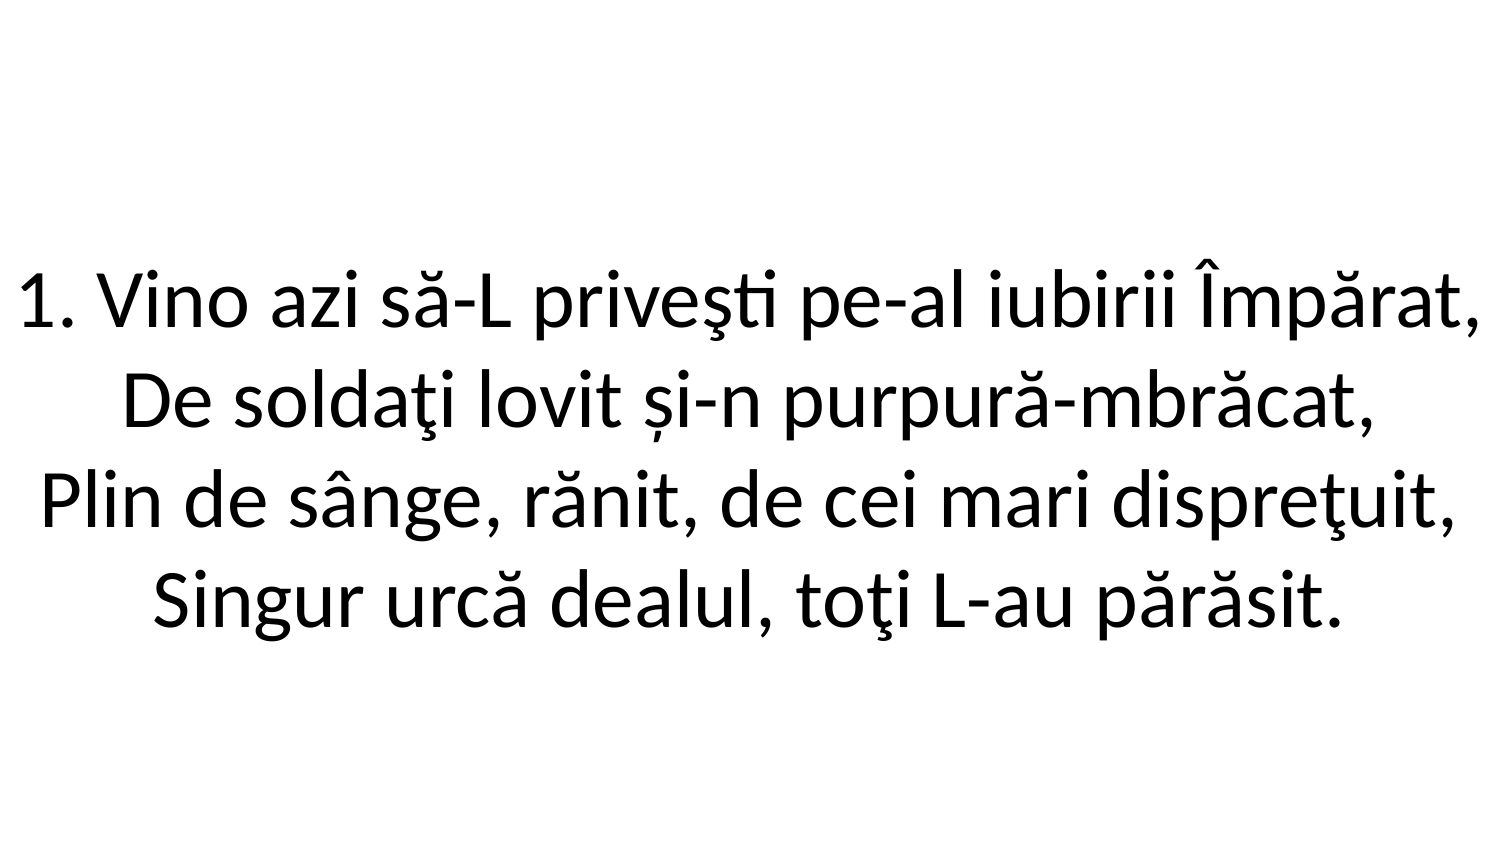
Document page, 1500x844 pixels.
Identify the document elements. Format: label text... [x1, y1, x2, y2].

text_box 1. Vino azi să-L priveşti pe-al iubirii Împărat, De soldaţi lovit și-n purpură-mbrăcat, Plin de sânge, rănit, de cei mari dispreţuit, Singur urcă dealul, toţi L-au părăsit. [0, 192, 1500, 652]
